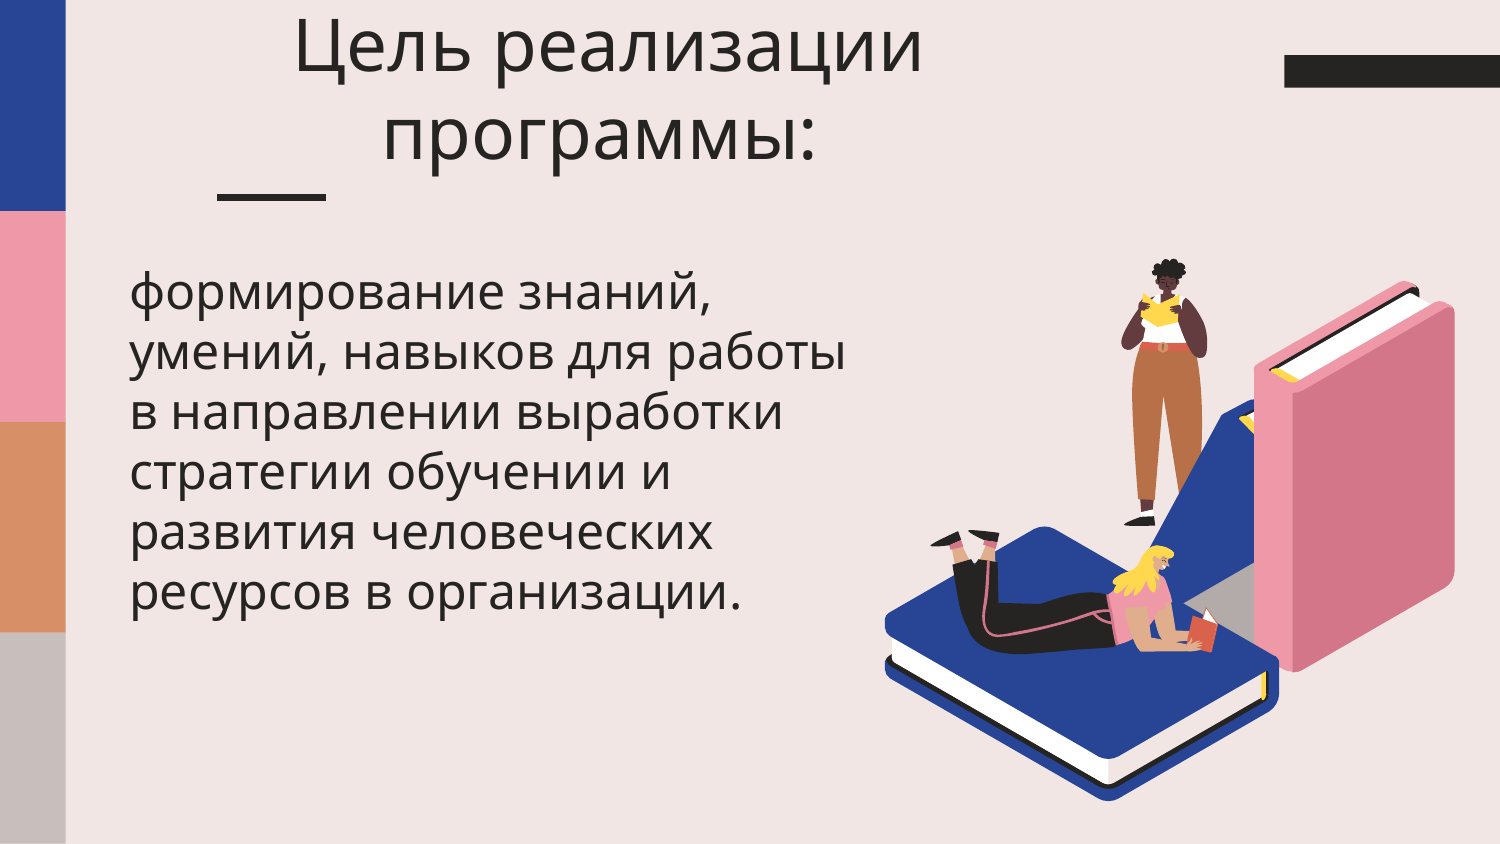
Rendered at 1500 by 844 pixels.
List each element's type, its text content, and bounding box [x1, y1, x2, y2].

title формирование знаний, умений, навыков для работы в направлении выработки стратегии обучении и развития человеческих ресурсов в организации. [114, 244, 889, 618]
title Цель реализации программы: [114, 20, 1105, 189]
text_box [884, 258, 1455, 801]
